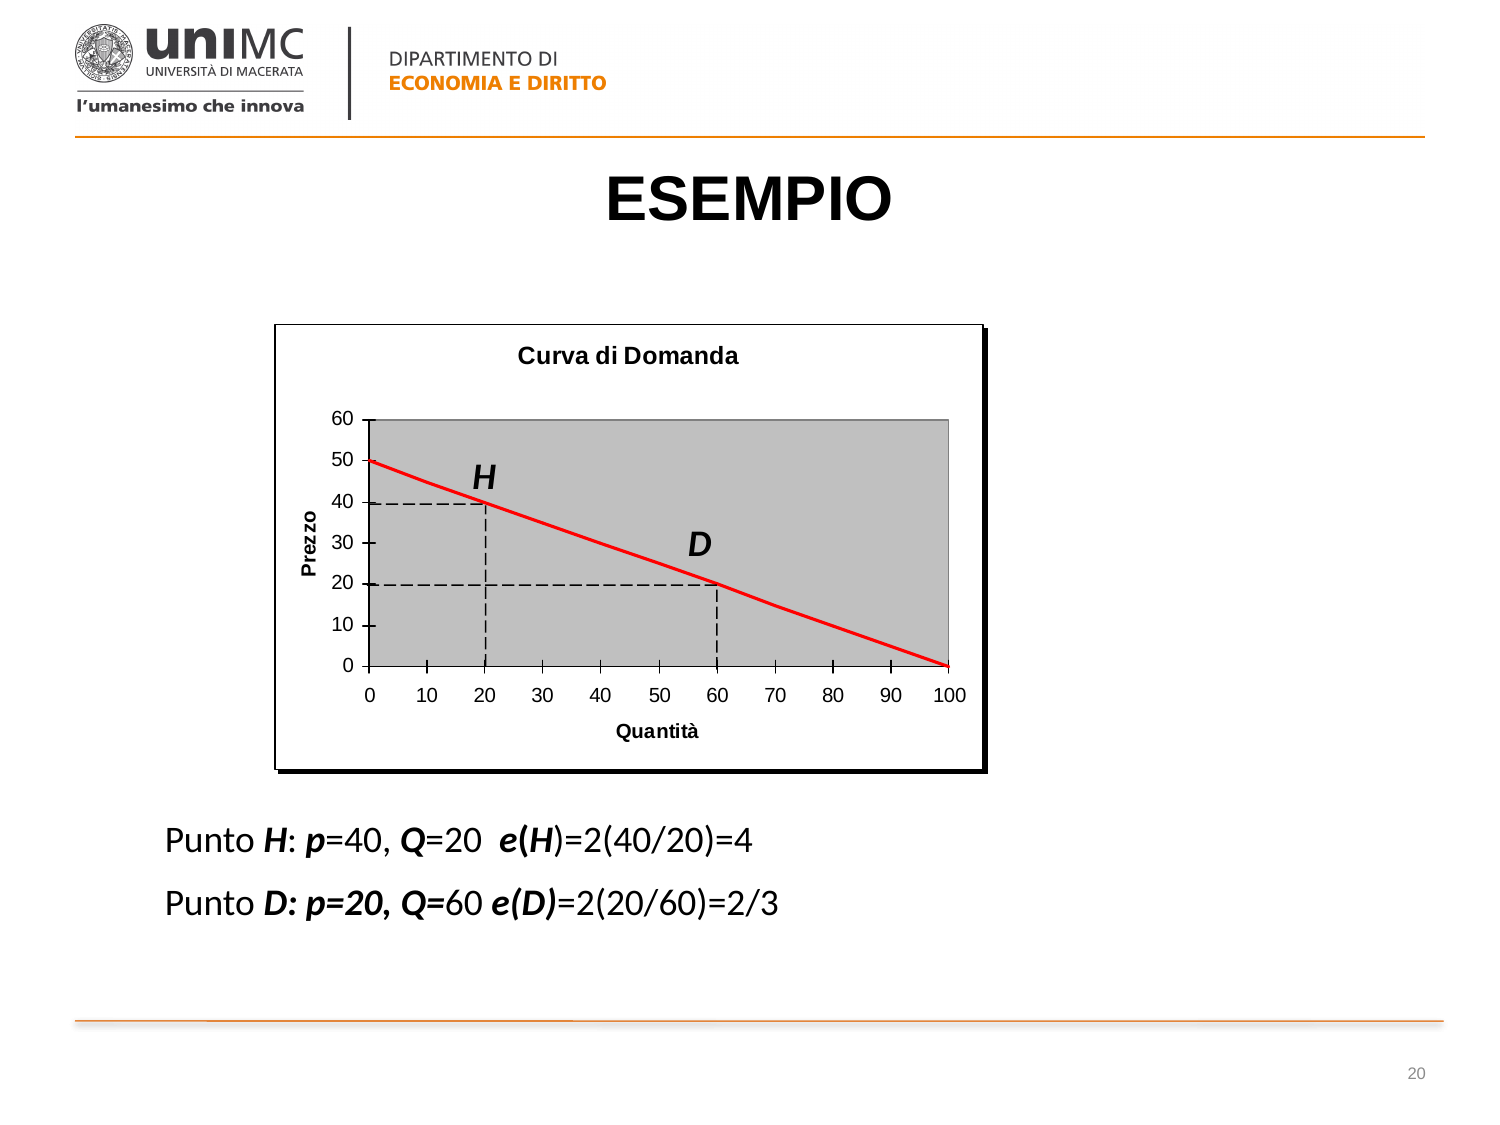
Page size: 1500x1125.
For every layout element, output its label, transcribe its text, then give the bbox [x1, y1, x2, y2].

text_box Punto H: p=40, Q=20 e(H)=2(40/20)=4 Punto D: p=20, Q=60 e(D)=2(20/60)=2/3 [149, 807, 1338, 995]
slide_number 20 [1091, 1042, 1442, 1103]
title ESEMPIO [75, 149, 1425, 241]
picture [75, 24, 1425, 138]
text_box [267, 316, 995, 780]
